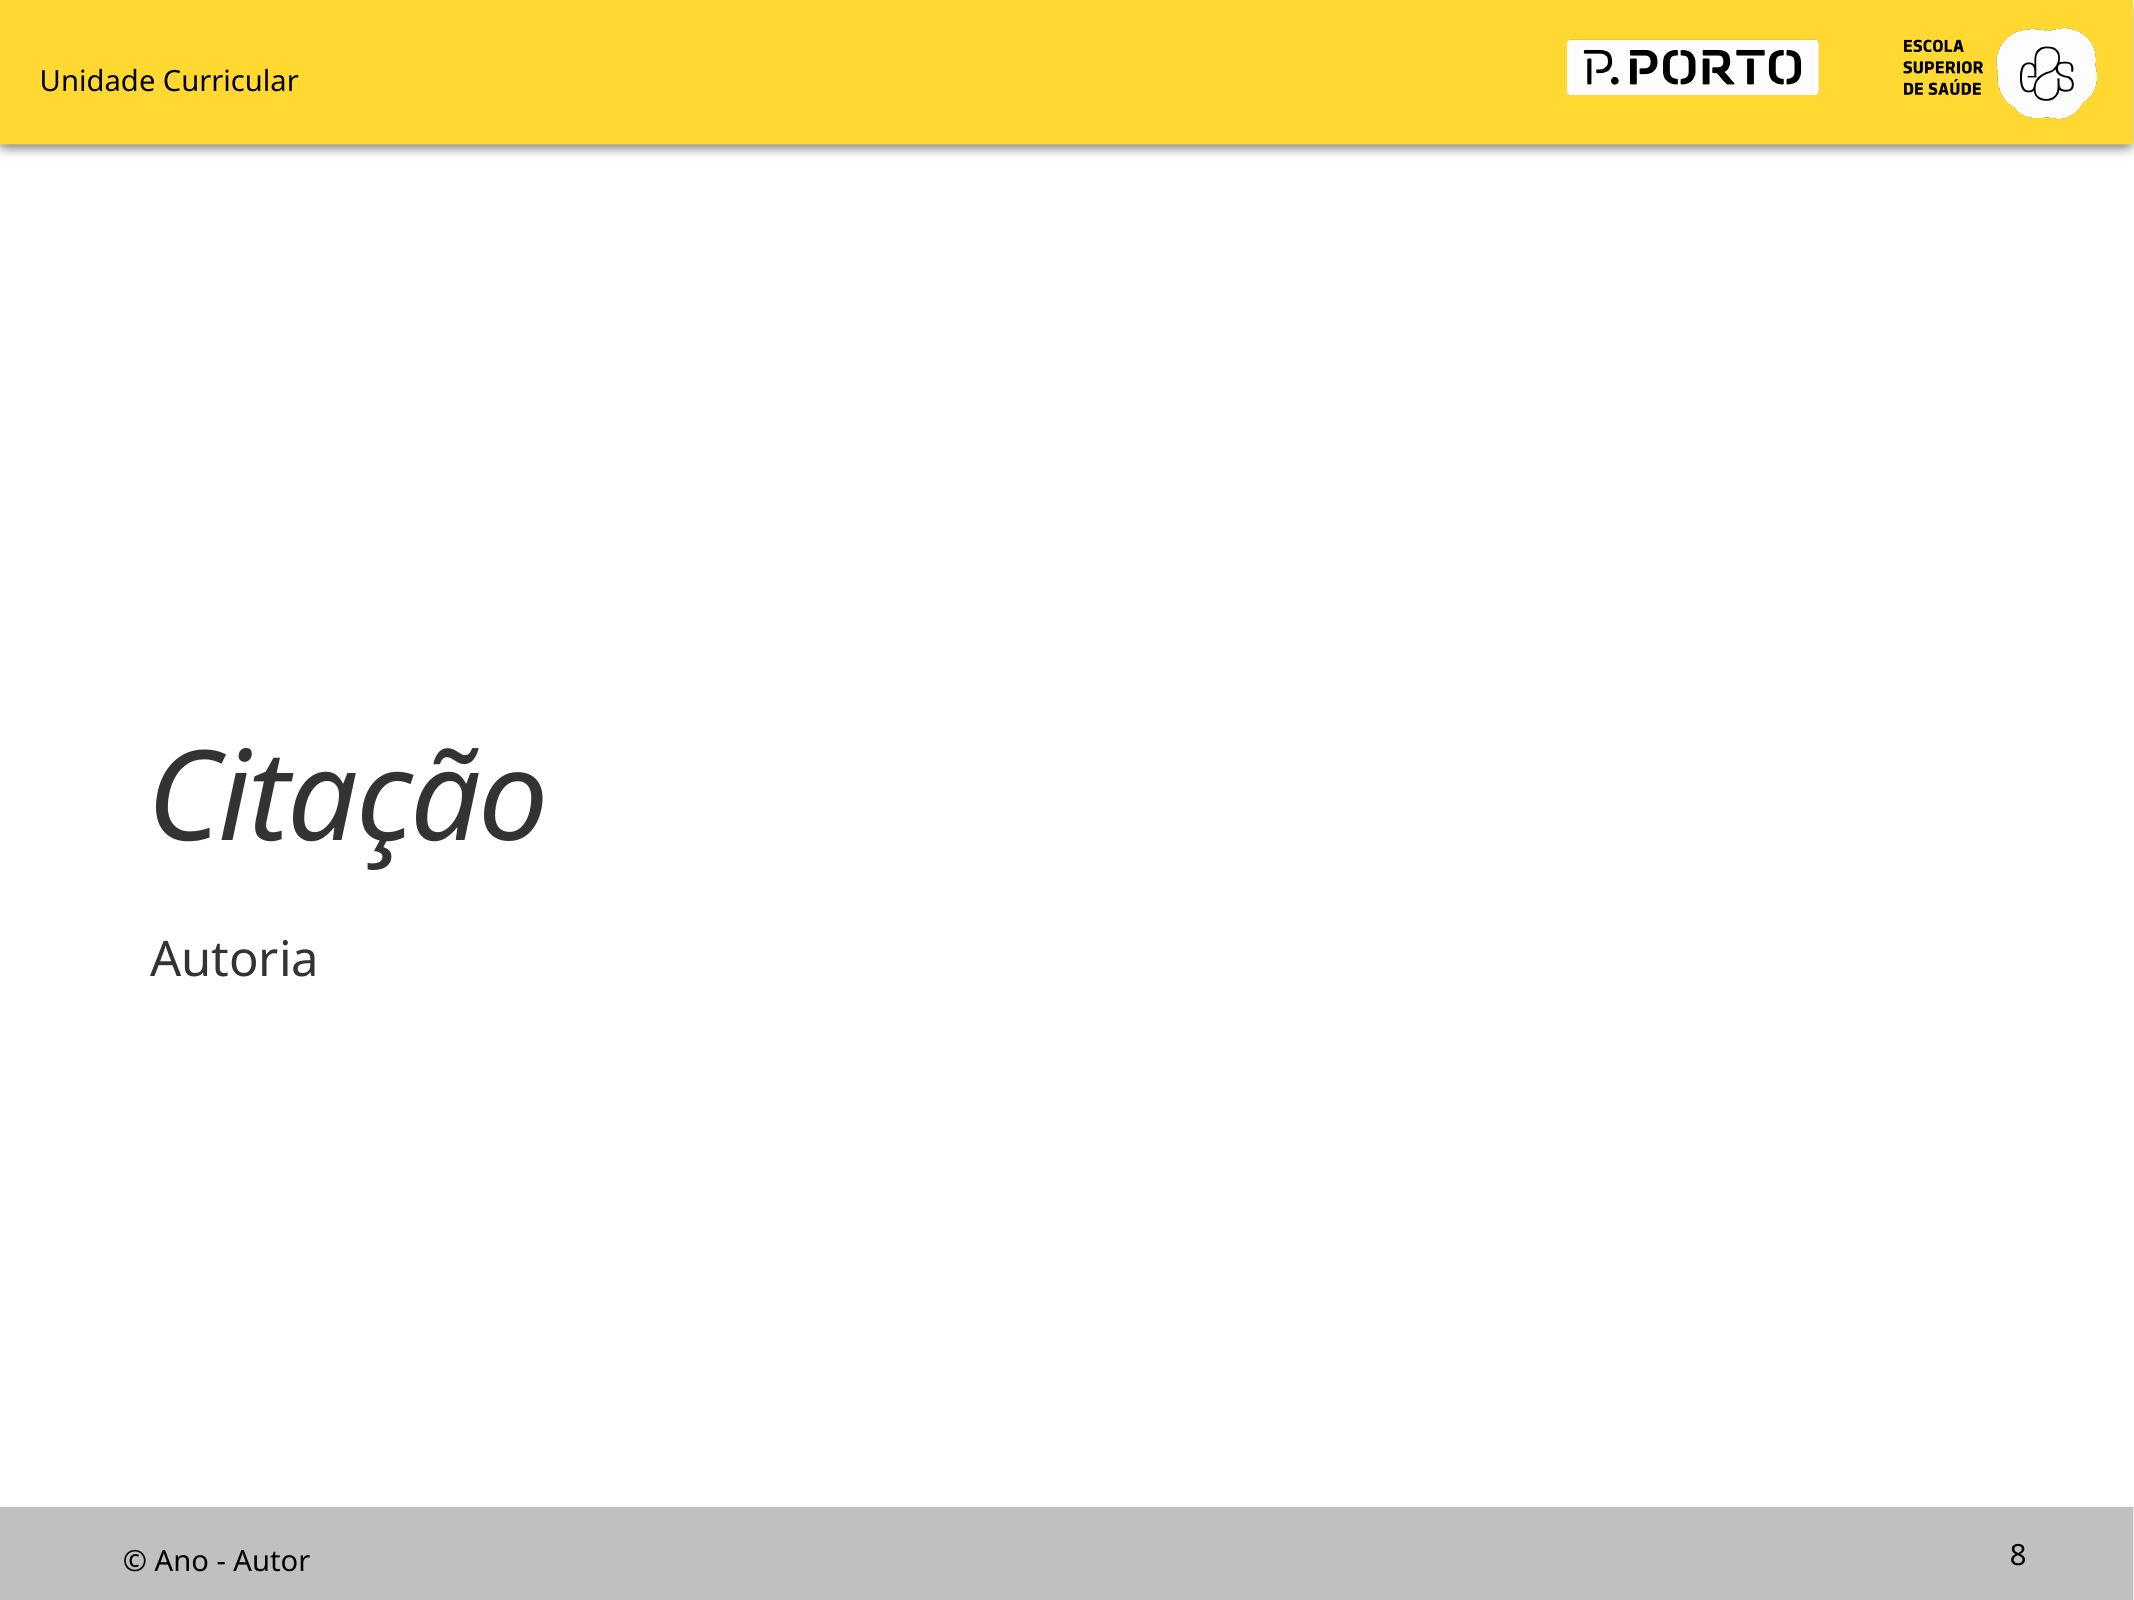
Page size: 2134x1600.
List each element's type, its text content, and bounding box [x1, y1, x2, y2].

text_box Unidade Curricular [31, 30, 679, 106]
picture [1567, 28, 2097, 119]
slide_number 8 [1999, 1531, 2037, 1585]
list Citação [120, 709, 2013, 891]
list Autoria [141, 918, 1955, 996]
